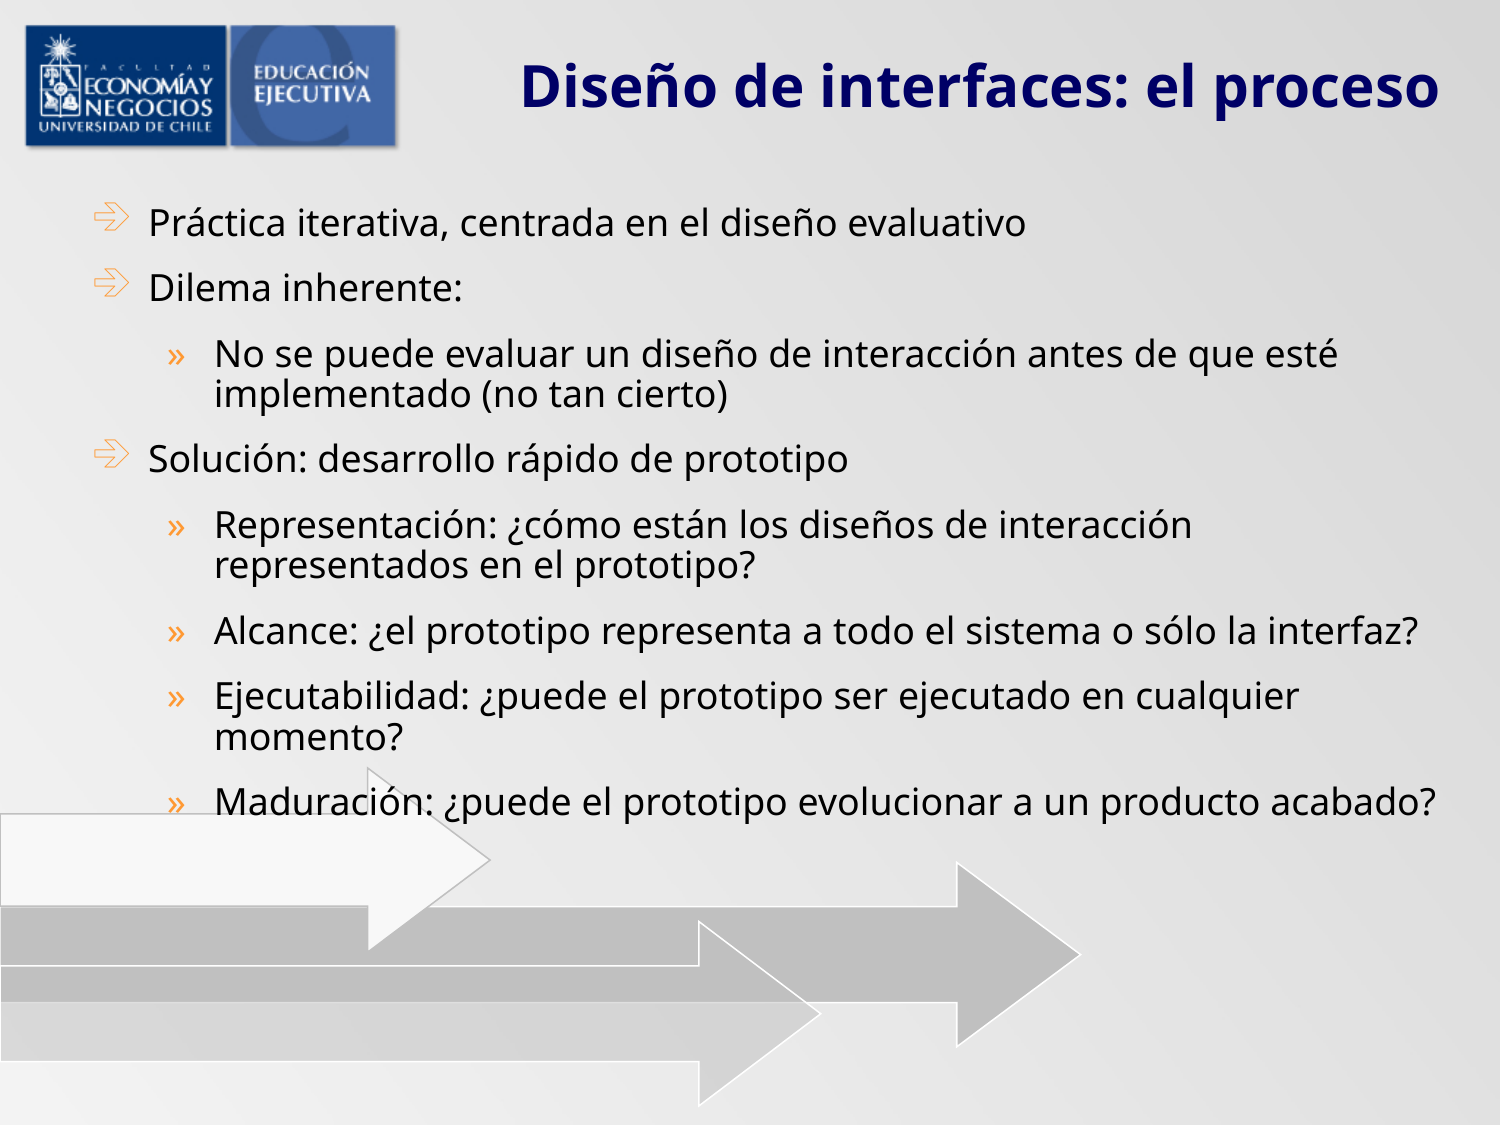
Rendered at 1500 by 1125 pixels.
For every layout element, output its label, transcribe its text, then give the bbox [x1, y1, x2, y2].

title Diseño de interfaces: el proceso [395, 18, 1471, 150]
picture [0, 0, 1500, 1125]
list Práctica iterativa, centrada en el diseño evaluativo Dilema inherente: No se puede evaluar un diseño de interacción antes de que esté implementado (no tan cierto) Solución: desarrollo rápido de prototipo Representación: ¿cómo están los diseños de interacción representados en el prototipo? Alcance: ¿el prototipo representa a todo el sistema o sólo la interfaz? Ejecutabilidad: ¿puede el prototipo ser ejecutado en cualquier momento? Maduración: ¿puede el prototipo evolucionar a un producto acabado? [76, 196, 1471, 1012]
